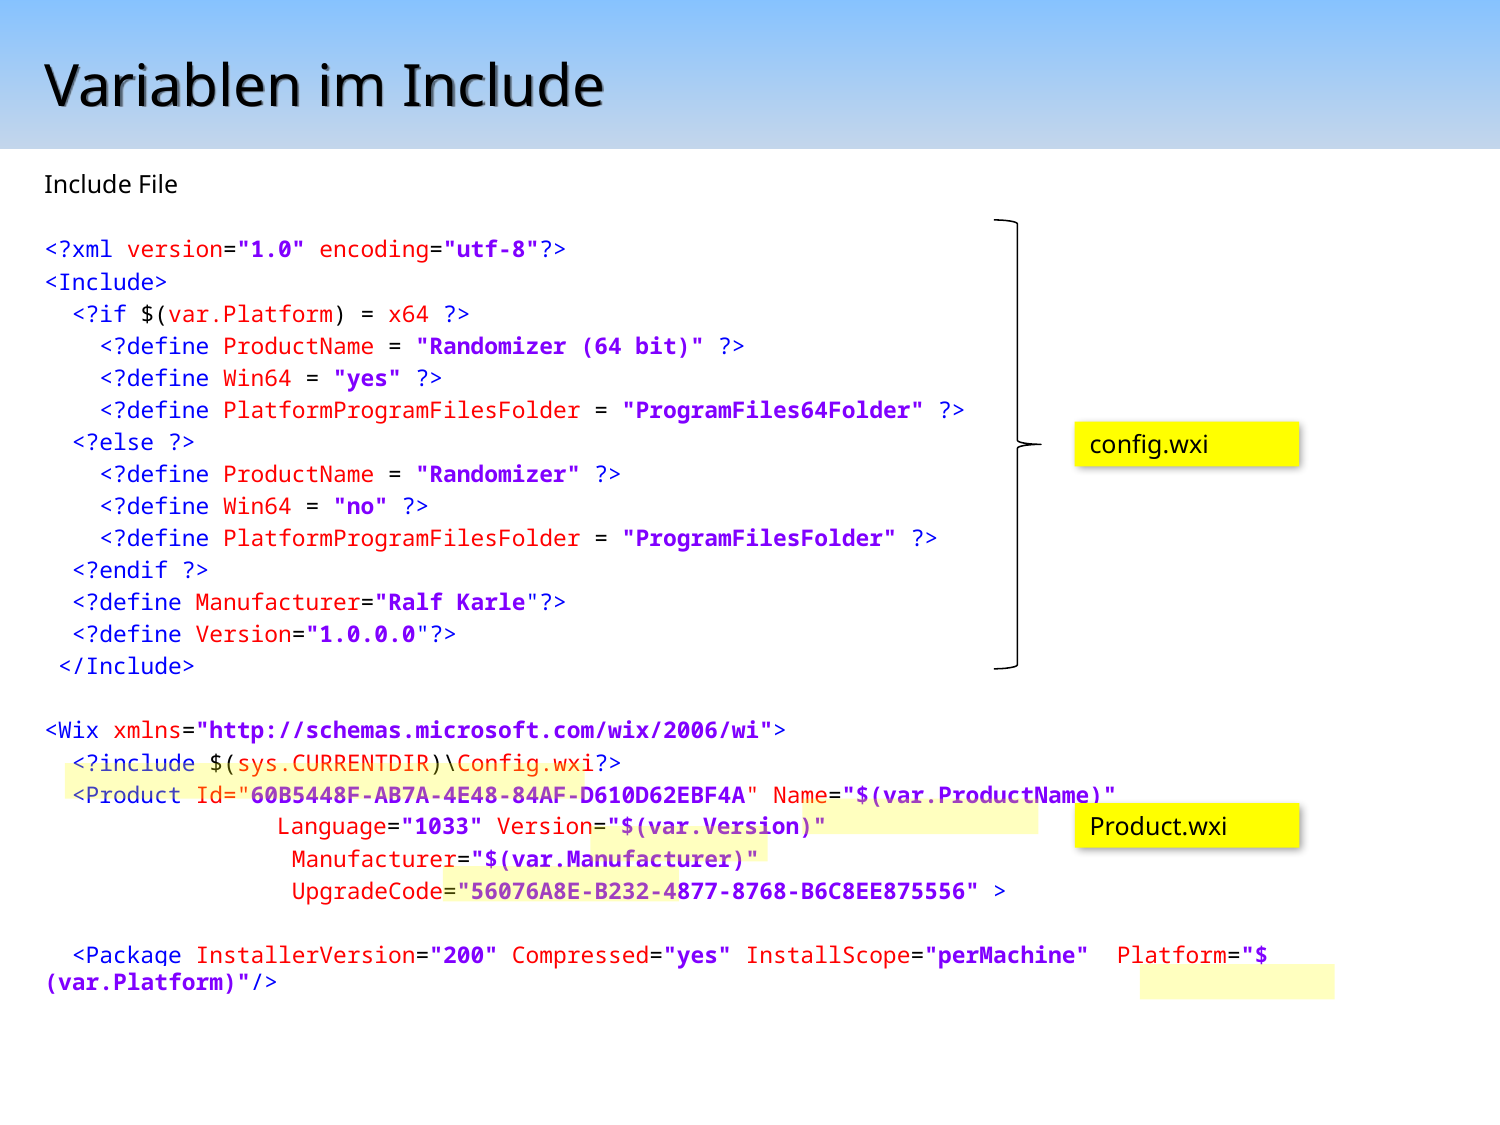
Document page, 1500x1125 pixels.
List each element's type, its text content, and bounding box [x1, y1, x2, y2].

text_box [588, 824, 770, 864]
title Variablen im Include [29, 29, 1471, 138]
text_box [441, 864, 681, 904]
text_box [1138, 962, 1337, 1002]
text_box [800, 797, 1041, 836]
list Include File <?xml version="1.0" encoding="utf-8"?> <Include> <?if $(var.Platform) = x64 ?> <?define ProductName = "Randomizer (64 bit)" ?> <?define Win64 = "yes" ?> <?define PlatformProgramFilesFolder = "ProgramFiles64Folder" ?> <?else ?> <?define ProductName = "Randomizer" ?> <?define Win64 = "no" ?> <?define PlatformProgramFilesFolder = "ProgramFilesFolder" ?> <?endif ?> <?define Manufacturer="Ralf Karle"?> <?define Version="1.0.0.0"?> </Include> <Wix xmlns="http://schemas.microsoft.com/wix/2006/wi"> <?include $(sys.CURRENTDIR)\Config.wxi?> <Product Id="60B5448F-AB7A-4E48-84AF-D610D62EBF4A" Name="$(var.ProductName)" Language="1033" Version="$(var.Version)" Manufacturer="$(var.Manufacturer)" UpgradeCode="56076A8E-B232-4877-8768-B6C8EE875556" > <Package InstallerVersion="200" Compressed="yes" InstallScope="perMachine" Platform="$(var.Platform)"/> [29, 160, 1471, 1125]
text_box config.wxi [1074, 421, 1300, 467]
text_box [993, 219, 1042, 670]
text_box [63, 761, 587, 801]
text_box Product.wxi [1074, 803, 1300, 848]
